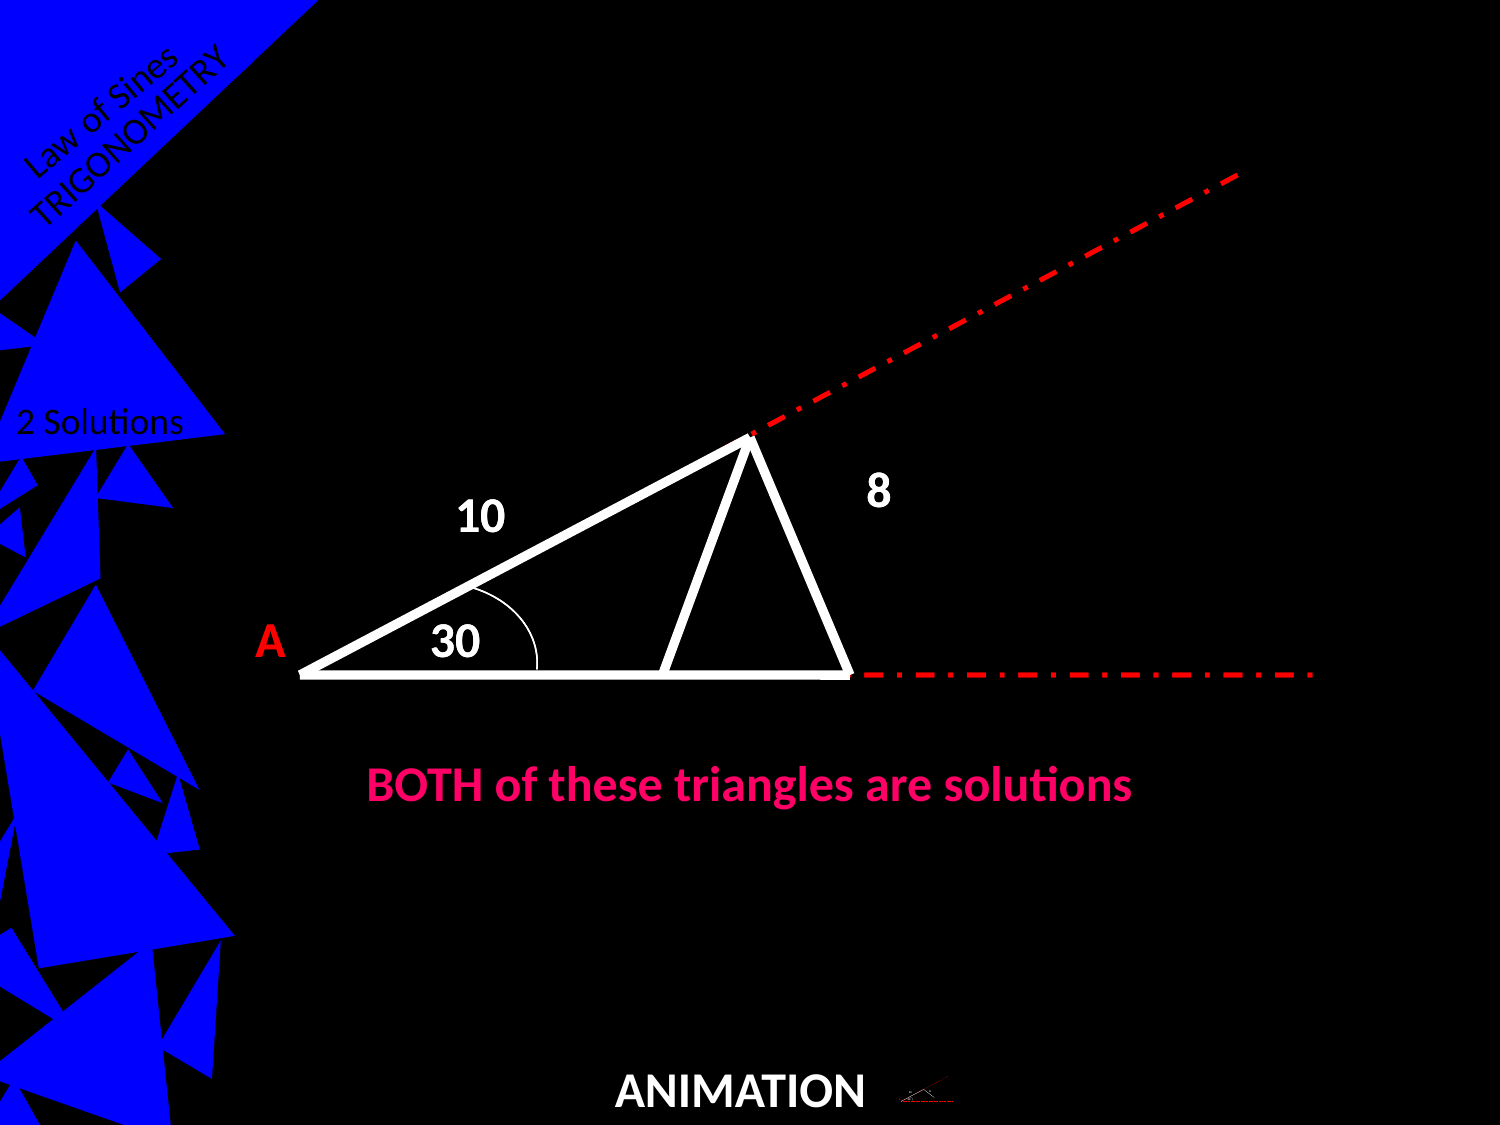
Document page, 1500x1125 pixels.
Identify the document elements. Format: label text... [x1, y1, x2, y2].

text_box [887, 1068, 963, 1125]
text_box BOTH of these triangles are solutions [326, 725, 1500, 838]
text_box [299, 174, 1326, 676]
text_box ANIMATION [599, 1049, 913, 1125]
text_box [0, 0, 321, 1125]
